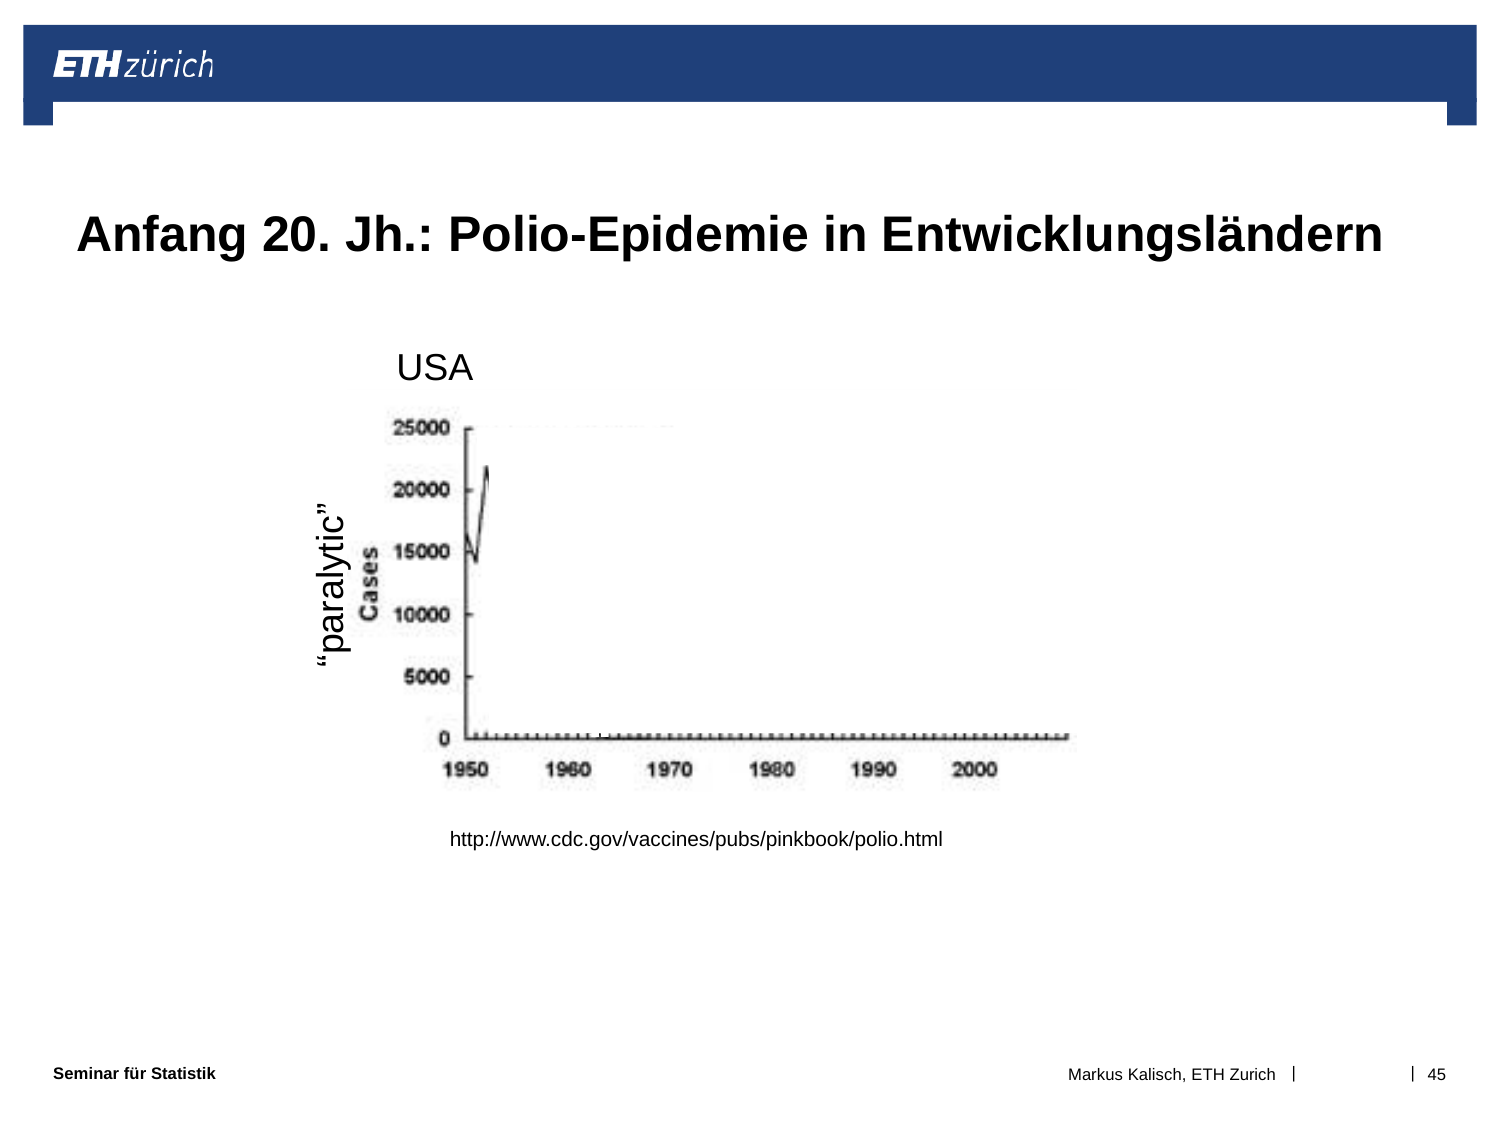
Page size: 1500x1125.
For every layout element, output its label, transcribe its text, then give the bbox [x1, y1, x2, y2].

footer Markus Kalisch, ETH Zurich [750, 1034, 1277, 1112]
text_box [347, 388, 1078, 809]
text_box USA [381, 335, 489, 386]
slide_number 45 [1415, 1034, 1459, 1112]
title Anfang 20. Jh.: Polio-Epidemie in Entwicklungsländern [53, 101, 1447, 262]
text_box “paralytic” [298, 488, 342, 682]
text_box http://www.cdc.gov/vaccines/pubs/pinkbook/polio.html [435, 818, 1185, 859]
